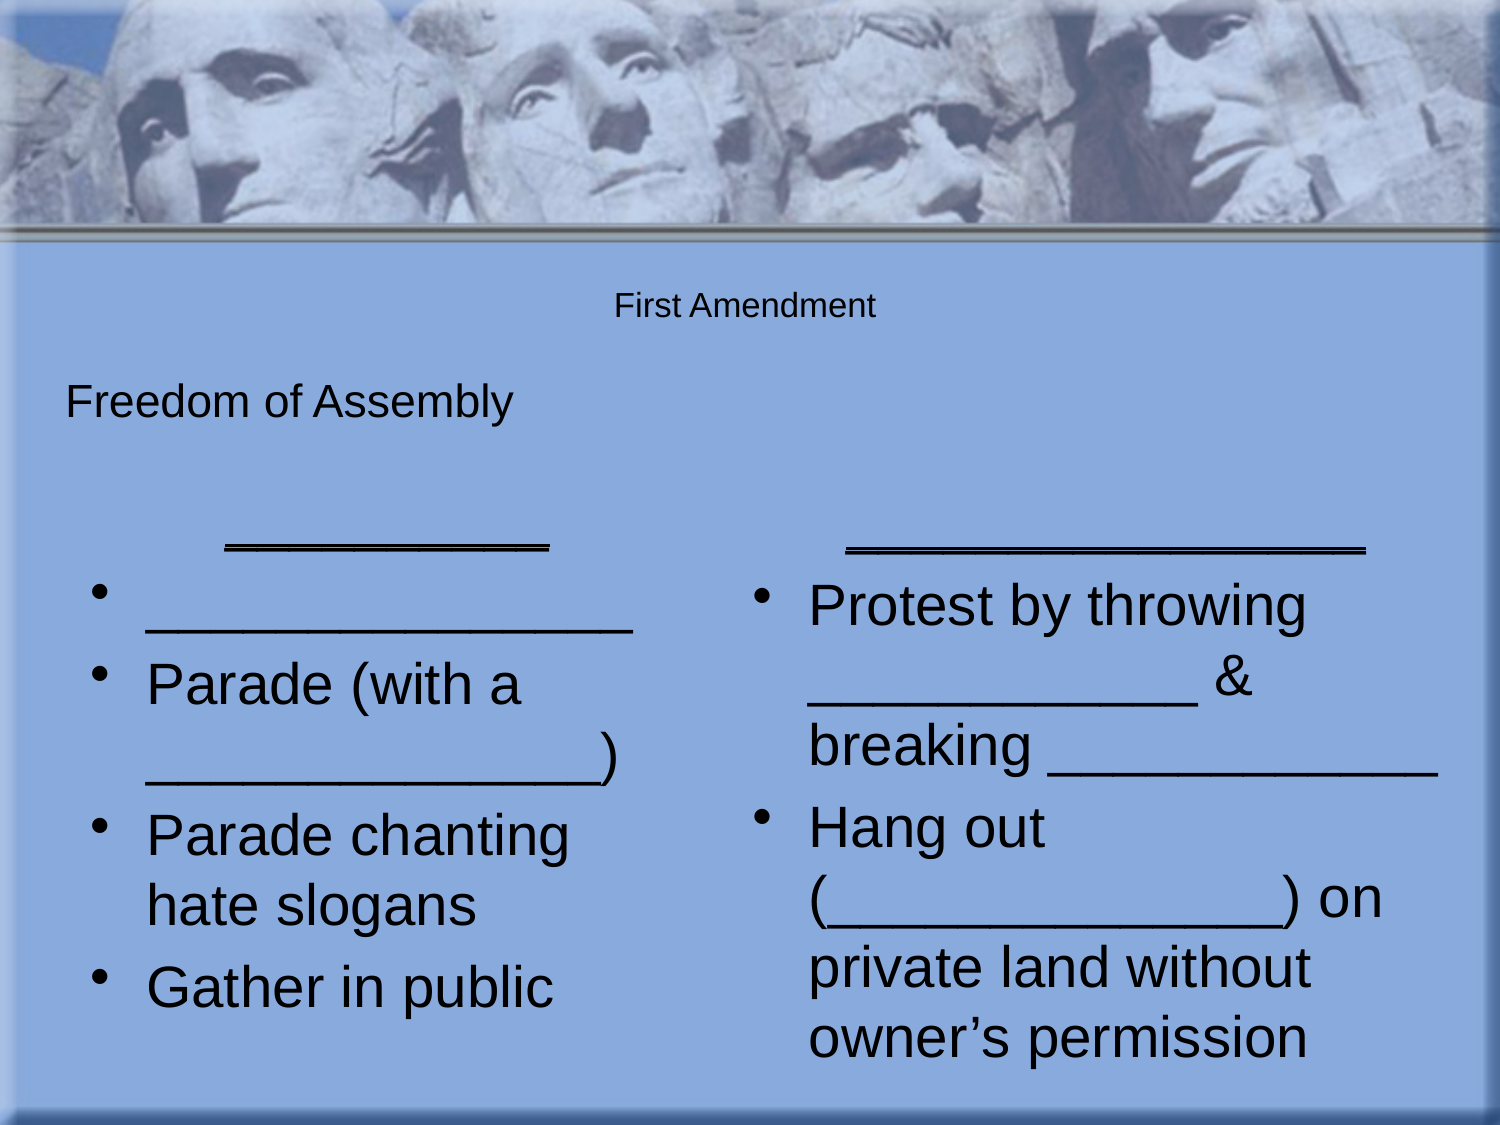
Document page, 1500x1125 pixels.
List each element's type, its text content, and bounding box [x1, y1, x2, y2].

picture [0, 0, 1500, 1125]
text_box Freedom of Assembly [50, 362, 1450, 463]
title First Amendment [45, 274, 1446, 376]
list __________ _______________ Parade (with a ______________) Parade chanting hate slogans Gather in public [74, 474, 701, 1125]
list ________________ Protest by throwing ____________ & breaking ____________ Hang out (______________) on private land without owner’s permission [737, 477, 1476, 1125]
